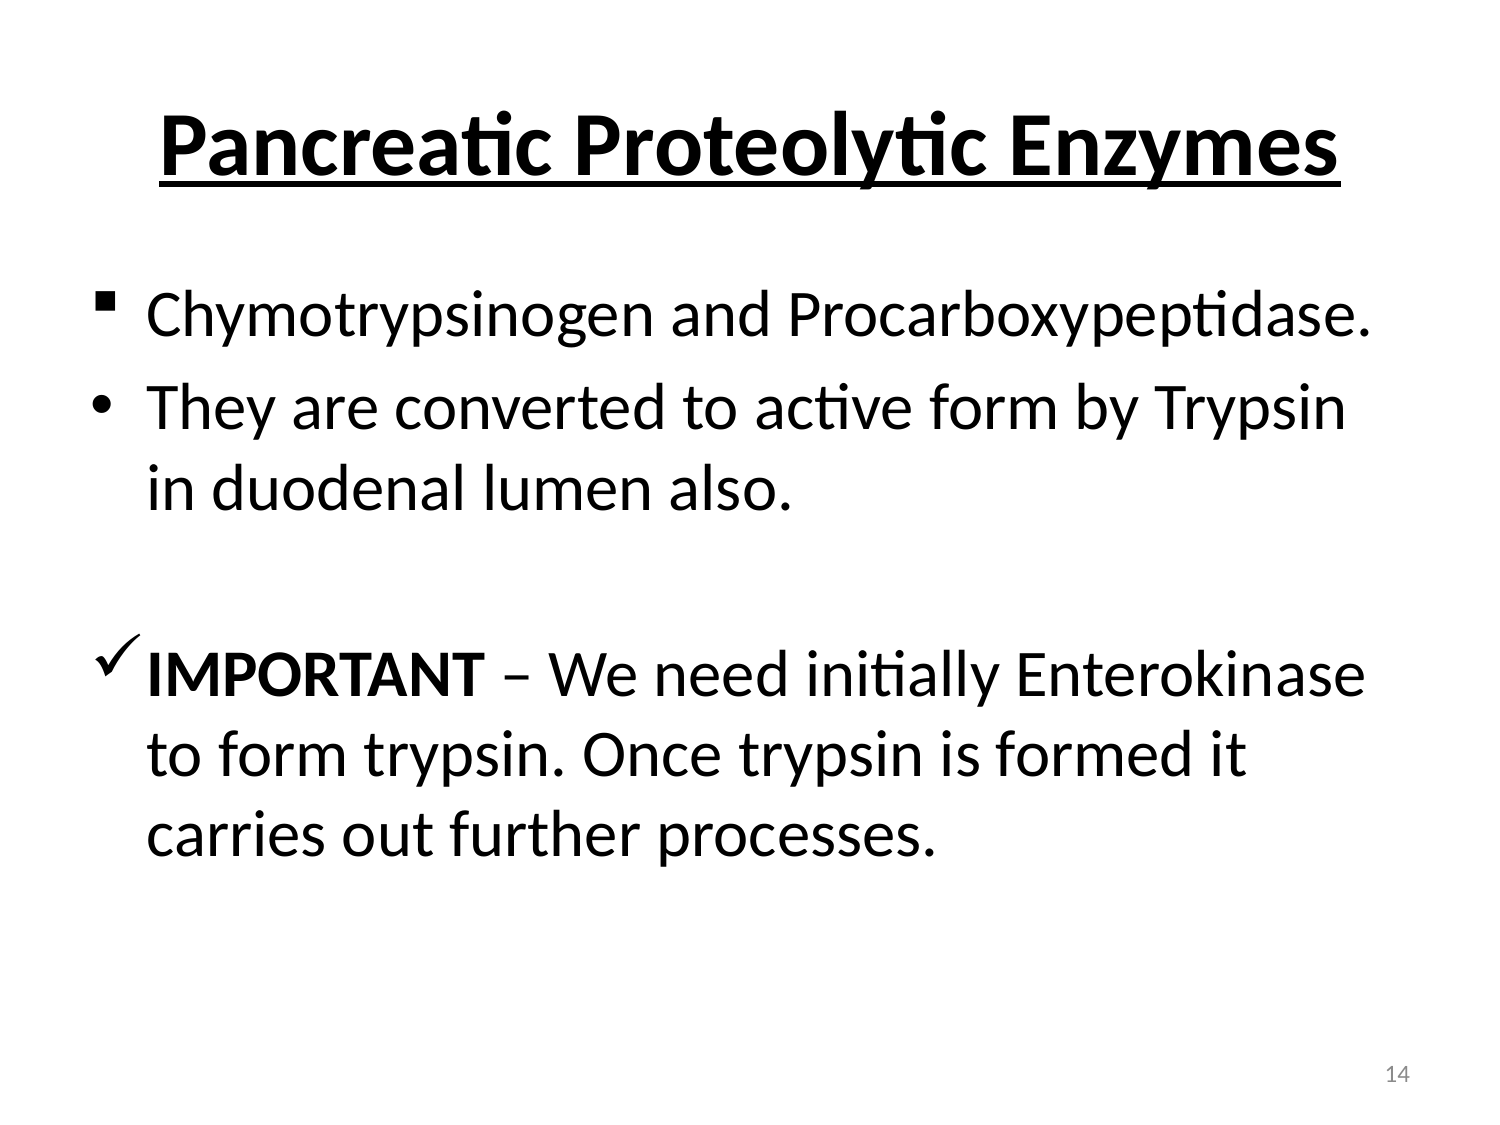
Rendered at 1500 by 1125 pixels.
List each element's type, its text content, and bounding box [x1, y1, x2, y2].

list Chymotrypsinogen and Procarboxypeptidase. They are converted to active form by Trypsin in duodenal lumen also. IMPORTANT – We need initially Enterokinase to form trypsin. Once trypsin is formed it carries out further processes. [75, 262, 1425, 1005]
slide_number 14 [1074, 1042, 1425, 1103]
title Pancreatic Proteolytic Enzymes [75, 45, 1425, 233]
